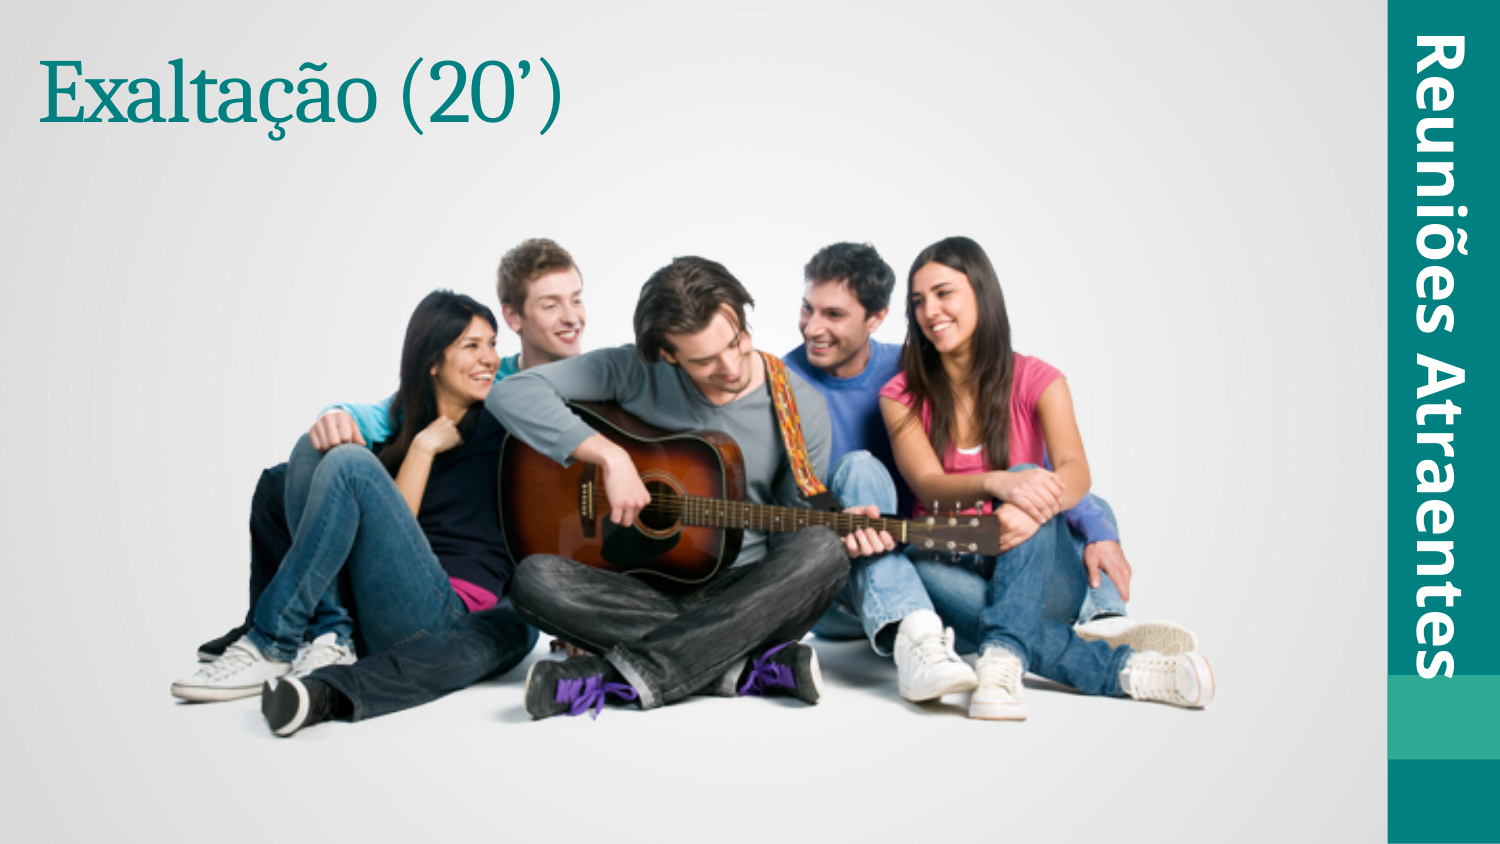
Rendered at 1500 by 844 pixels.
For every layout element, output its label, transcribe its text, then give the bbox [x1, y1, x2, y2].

picture [152, 231, 1224, 807]
text_box Reuniões Atraentes [1397, 23, 1492, 728]
title Exaltação (20’) [29, 15, 1364, 157]
